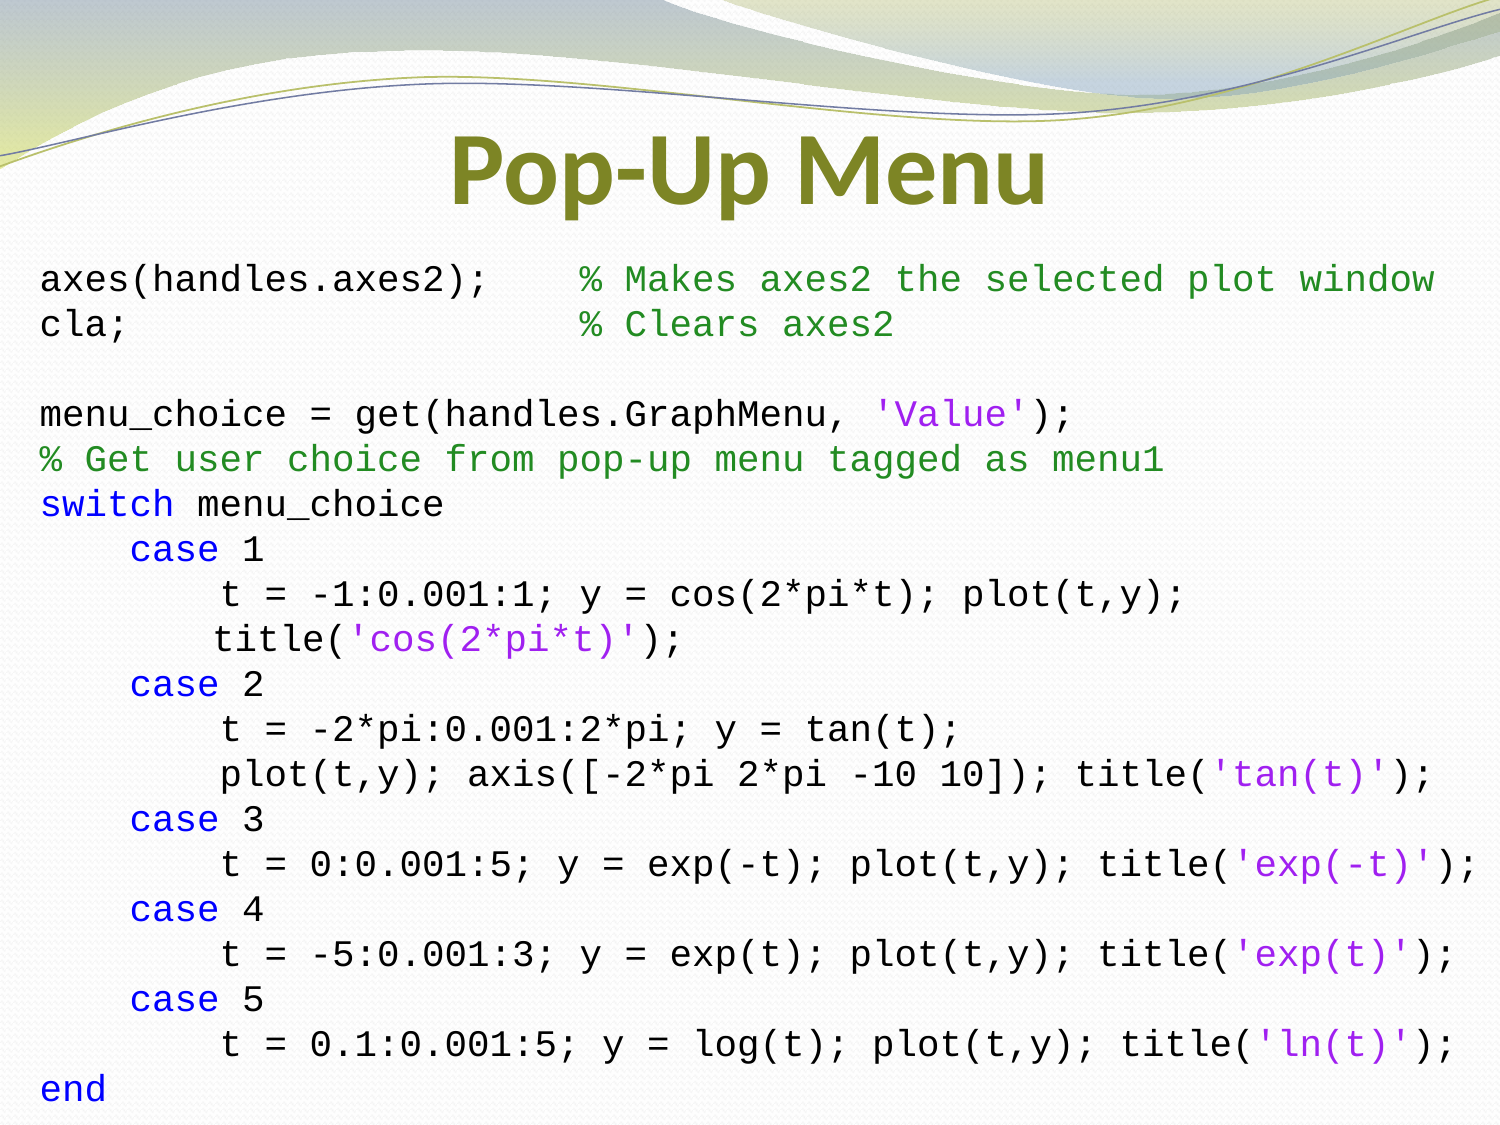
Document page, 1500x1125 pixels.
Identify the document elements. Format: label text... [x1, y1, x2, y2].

text_box axes(handles.axes2); % Makes axes2 the selected plot window cla; % Clears axes2 menu_choice = get(handles.GraphMenu, 'Value'); % Get user choice from pop-up menu tagged as menu1 switch menu_choice case 1 t = -1:0.001:1; y = cos(2*pi*t); plot(t,y); title('cos(2*pi*t)'); case 2 t = -2*pi:0.001:2*pi; y = tan(t); plot(t,y); axis([-2*pi 2*pi -10 10]); title('tan(t)'); case 3 t = 0:0.001:5; y = exp(-t); plot(t,y); title('exp(-t)'); case 4 t = -5:0.001:3; y = exp(t); plot(t,y); title('exp(t)'); case 5 t = 0.1:0.001:5; y = log(t); plot(t,y); title('ln(t)'); end [24, 246, 1500, 1117]
title Pop-Up Menu [75, 37, 1425, 225]
